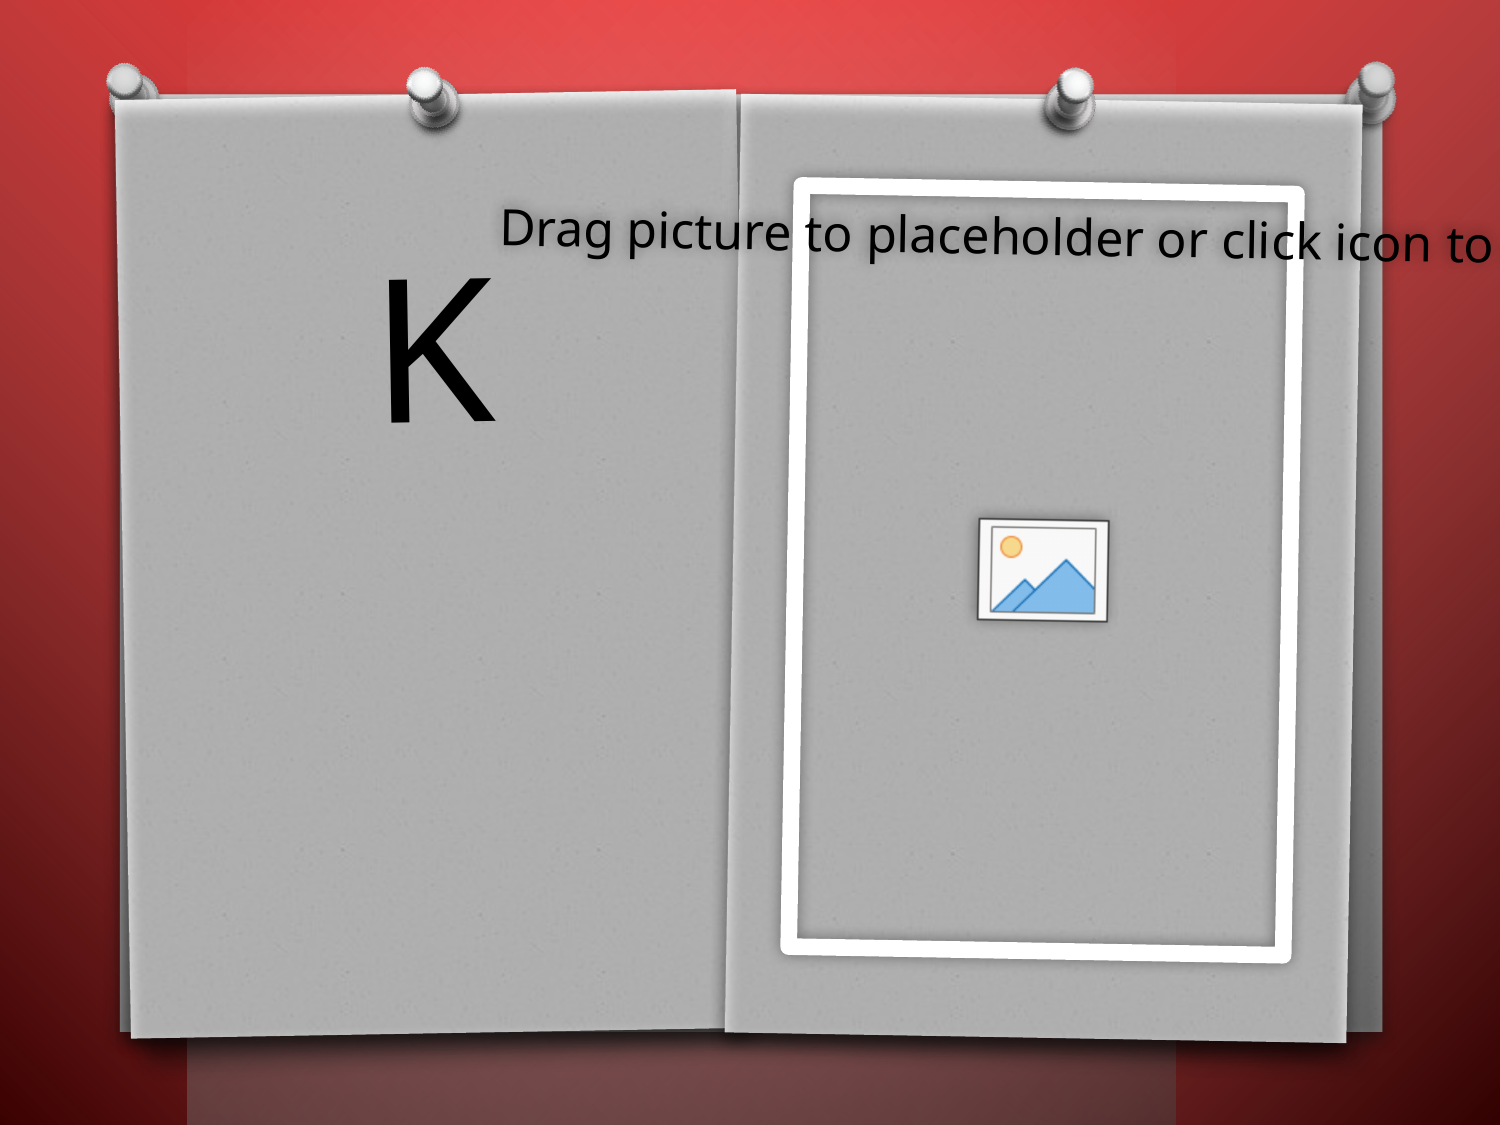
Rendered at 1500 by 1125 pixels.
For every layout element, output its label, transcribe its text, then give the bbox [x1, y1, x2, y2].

picture [803, 197, 1282, 943]
title K [179, 222, 687, 475]
picture [375, 33, 497, 157]
picture [1016, 41, 1138, 162]
